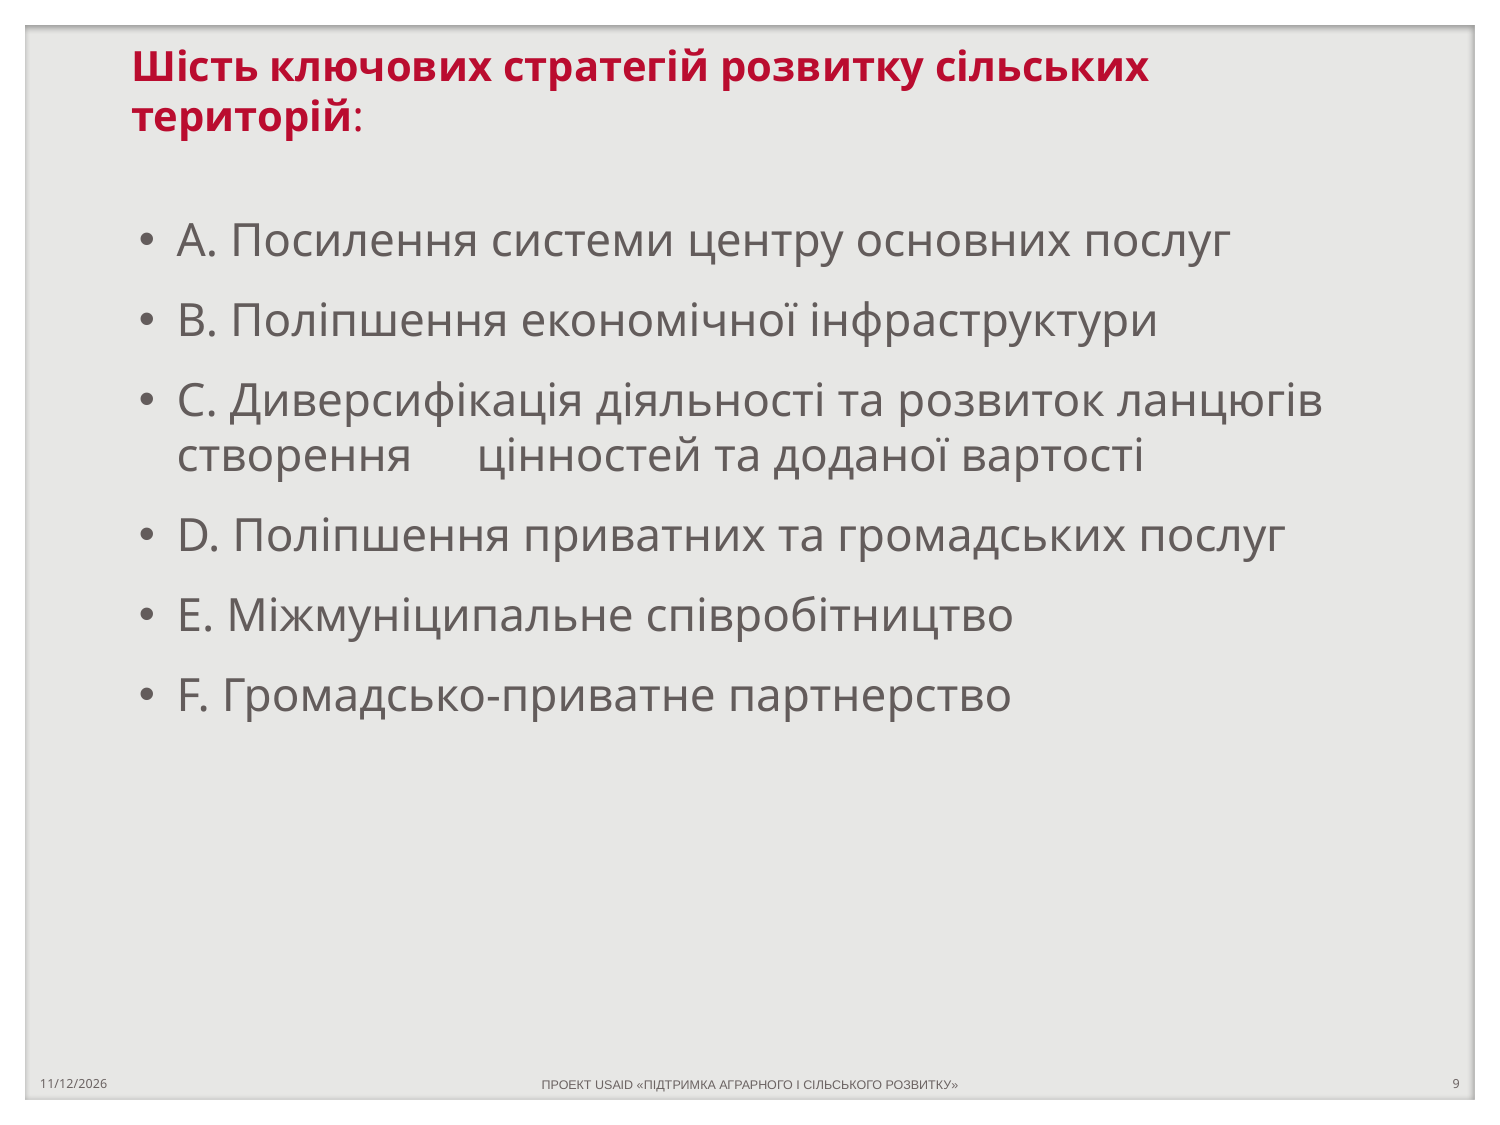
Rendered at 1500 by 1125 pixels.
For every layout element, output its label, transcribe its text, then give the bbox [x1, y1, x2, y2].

title Шість ключових стратегій розвитку сільських територій: [116, 81, 1391, 148]
slide_number 9 [1125, 1069, 1475, 1100]
footer ПРОЕКТ USAID «ПІДТРИМКА АГРАРНОГО І СІЛЬСЬКОГО РОЗВИТКУ» [512, 1069, 988, 1100]
list A. Посилення системи центру основних послуг B. Поліпшення економічної інфраструктури C. Диверсифікація діяльності та розвиток ланцюгів створення цінностей та доданої вартості D. Поліпшення приватних та громадських послуг E. Міжмуніципальне співробітництво F. Громадсько-приватне партнерство [123, 203, 1399, 935]
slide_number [24, 1069, 375, 1100]
